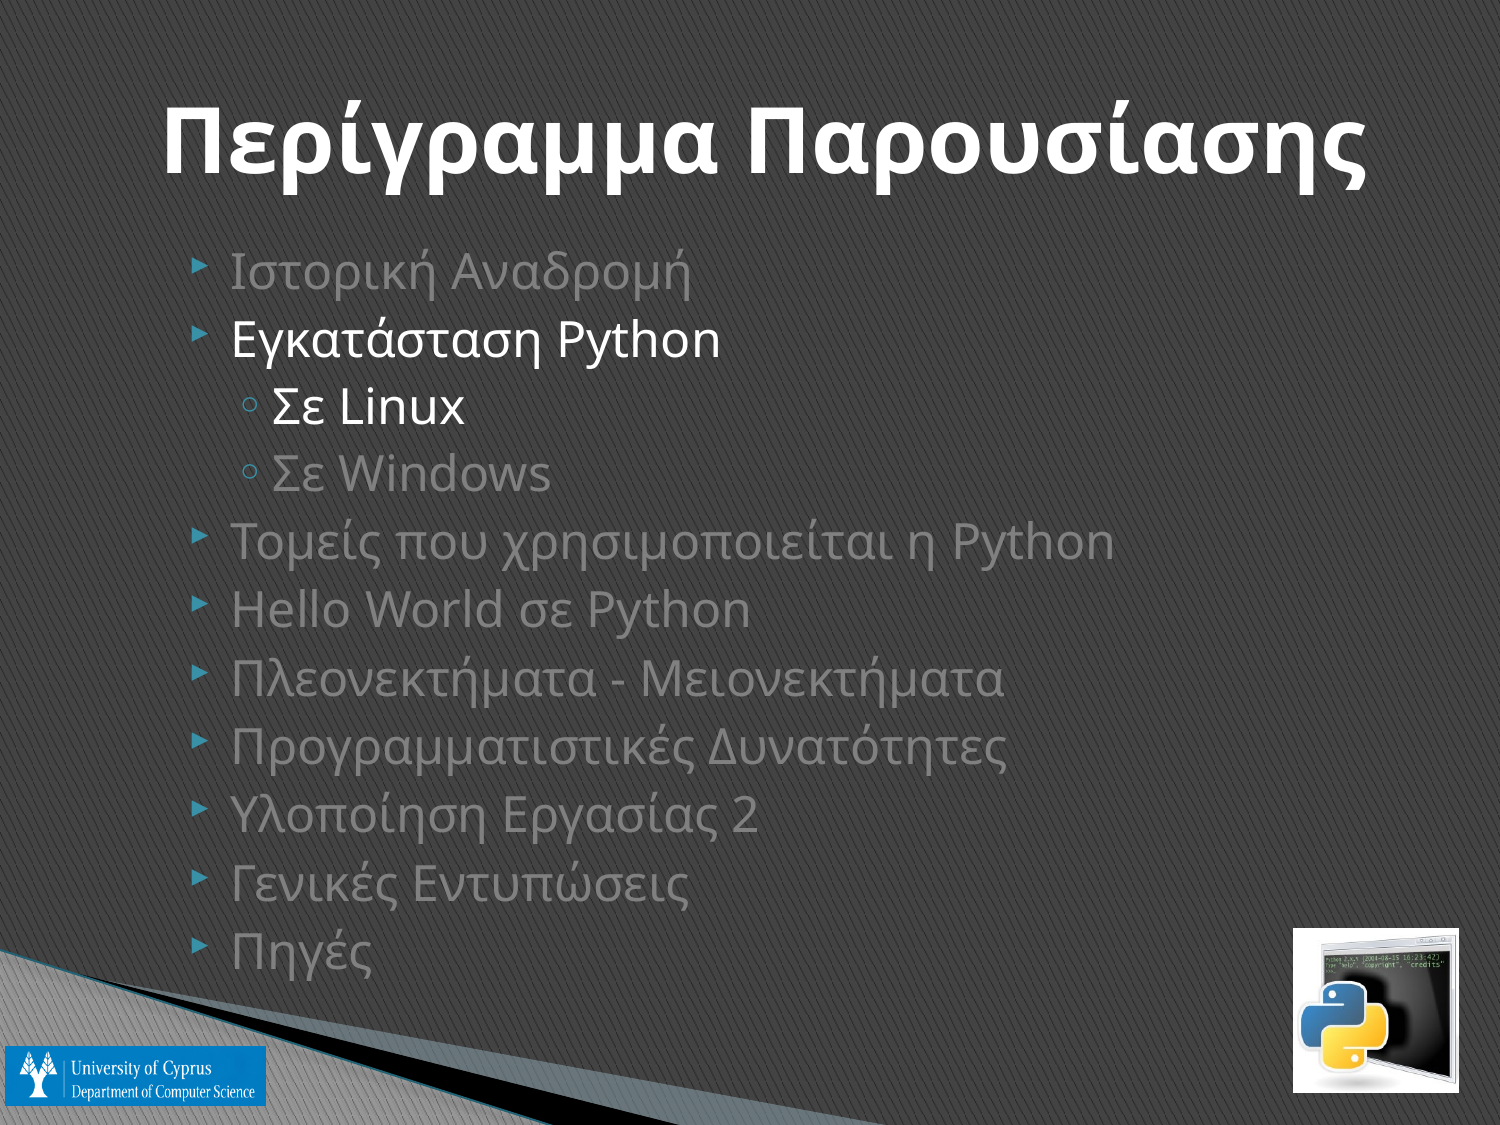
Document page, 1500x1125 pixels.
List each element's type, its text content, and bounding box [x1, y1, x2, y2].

text_box Ιστορική Αναδρομή Εγκατάσταση Python Σε Linux Σε Windows Τομείς που χρησιμοποιείται η Python Hello World σε Python Πλεονεκτήματα - Μειονεκτήματα Προγραμματιστικές Δυνατότητες Υλοποίηση Εργασίας 2 Γενικές Εντυπώσεις Πηγές [155, 231, 1500, 975]
text_box Περίγραμμα Παρουσίασης [88, 42, 1439, 231]
picture [1293, 928, 1459, 1093]
picture [5, 1046, 266, 1107]
